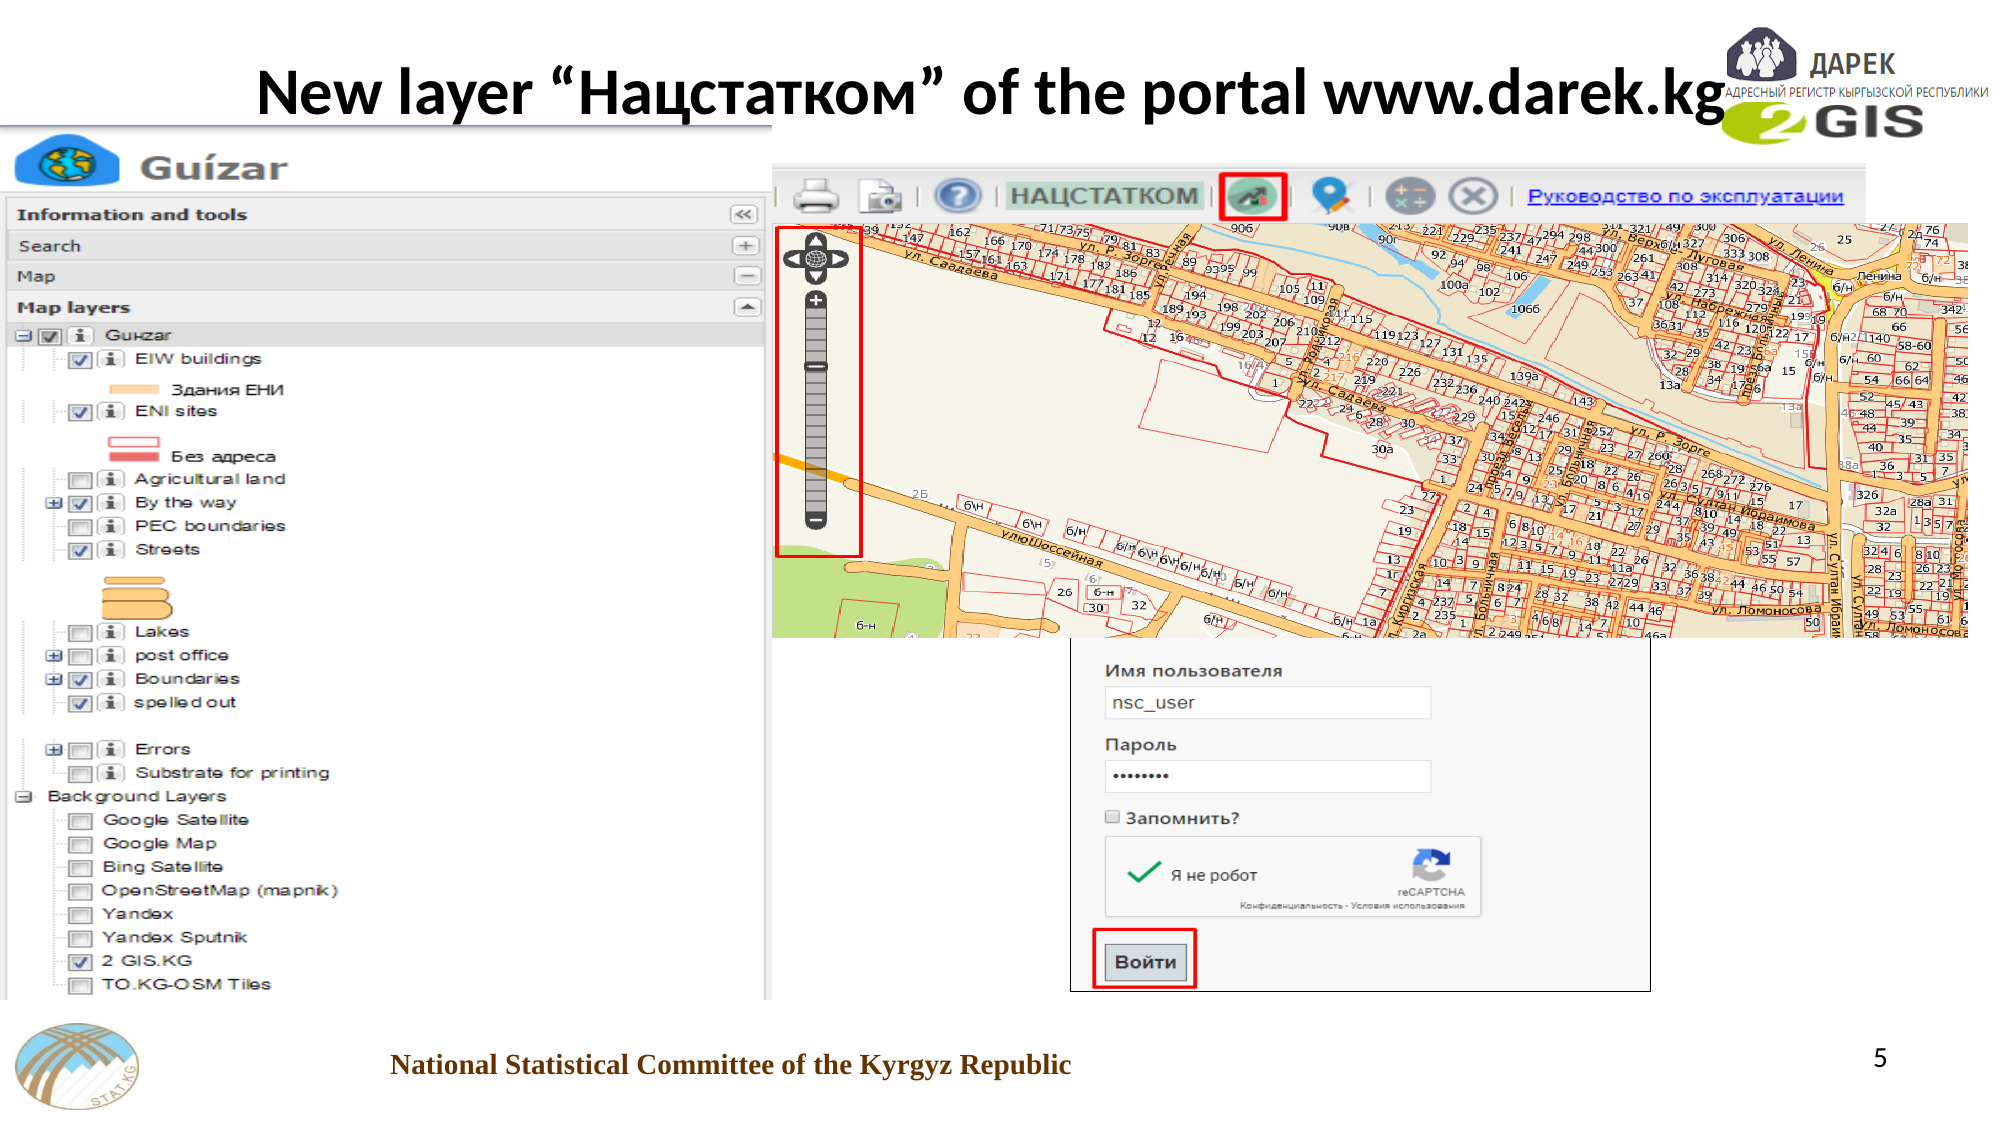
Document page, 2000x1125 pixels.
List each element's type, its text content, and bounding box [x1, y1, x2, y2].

text_box National Statistical Committee of the Kyrgyz Republic [196, 1037, 1267, 1088]
picture [0, 101, 1991, 1000]
text_box New layer “Нацстатком” of the portal www.darek.kg [241, 40, 1717, 136]
picture [15, 1022, 139, 1111]
text_box 5 [1858, 1034, 1965, 1082]
picture [1722, 26, 1991, 100]
